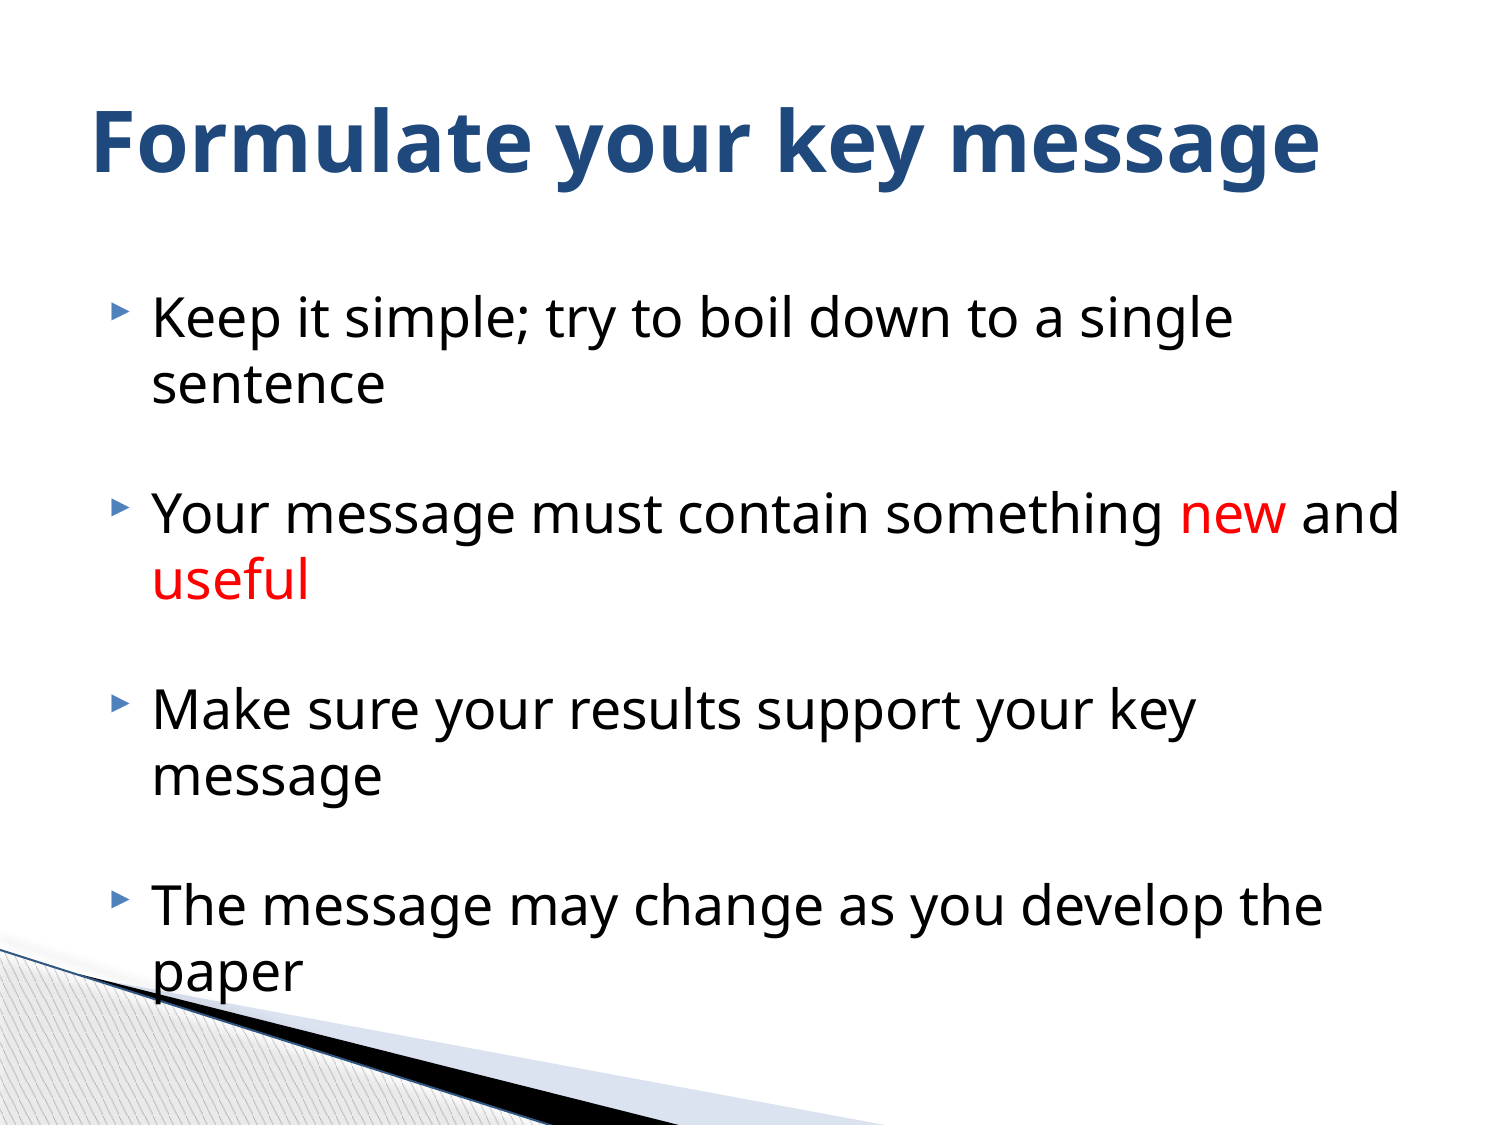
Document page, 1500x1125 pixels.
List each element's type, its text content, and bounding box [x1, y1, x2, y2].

title Formulate your key message [75, 45, 1425, 233]
list Keep it simple; try to boil down to a single sentence Your message must contain something new and useful Make sure your results support your key message The message may change as you develop the paper [75, 275, 1425, 1018]
